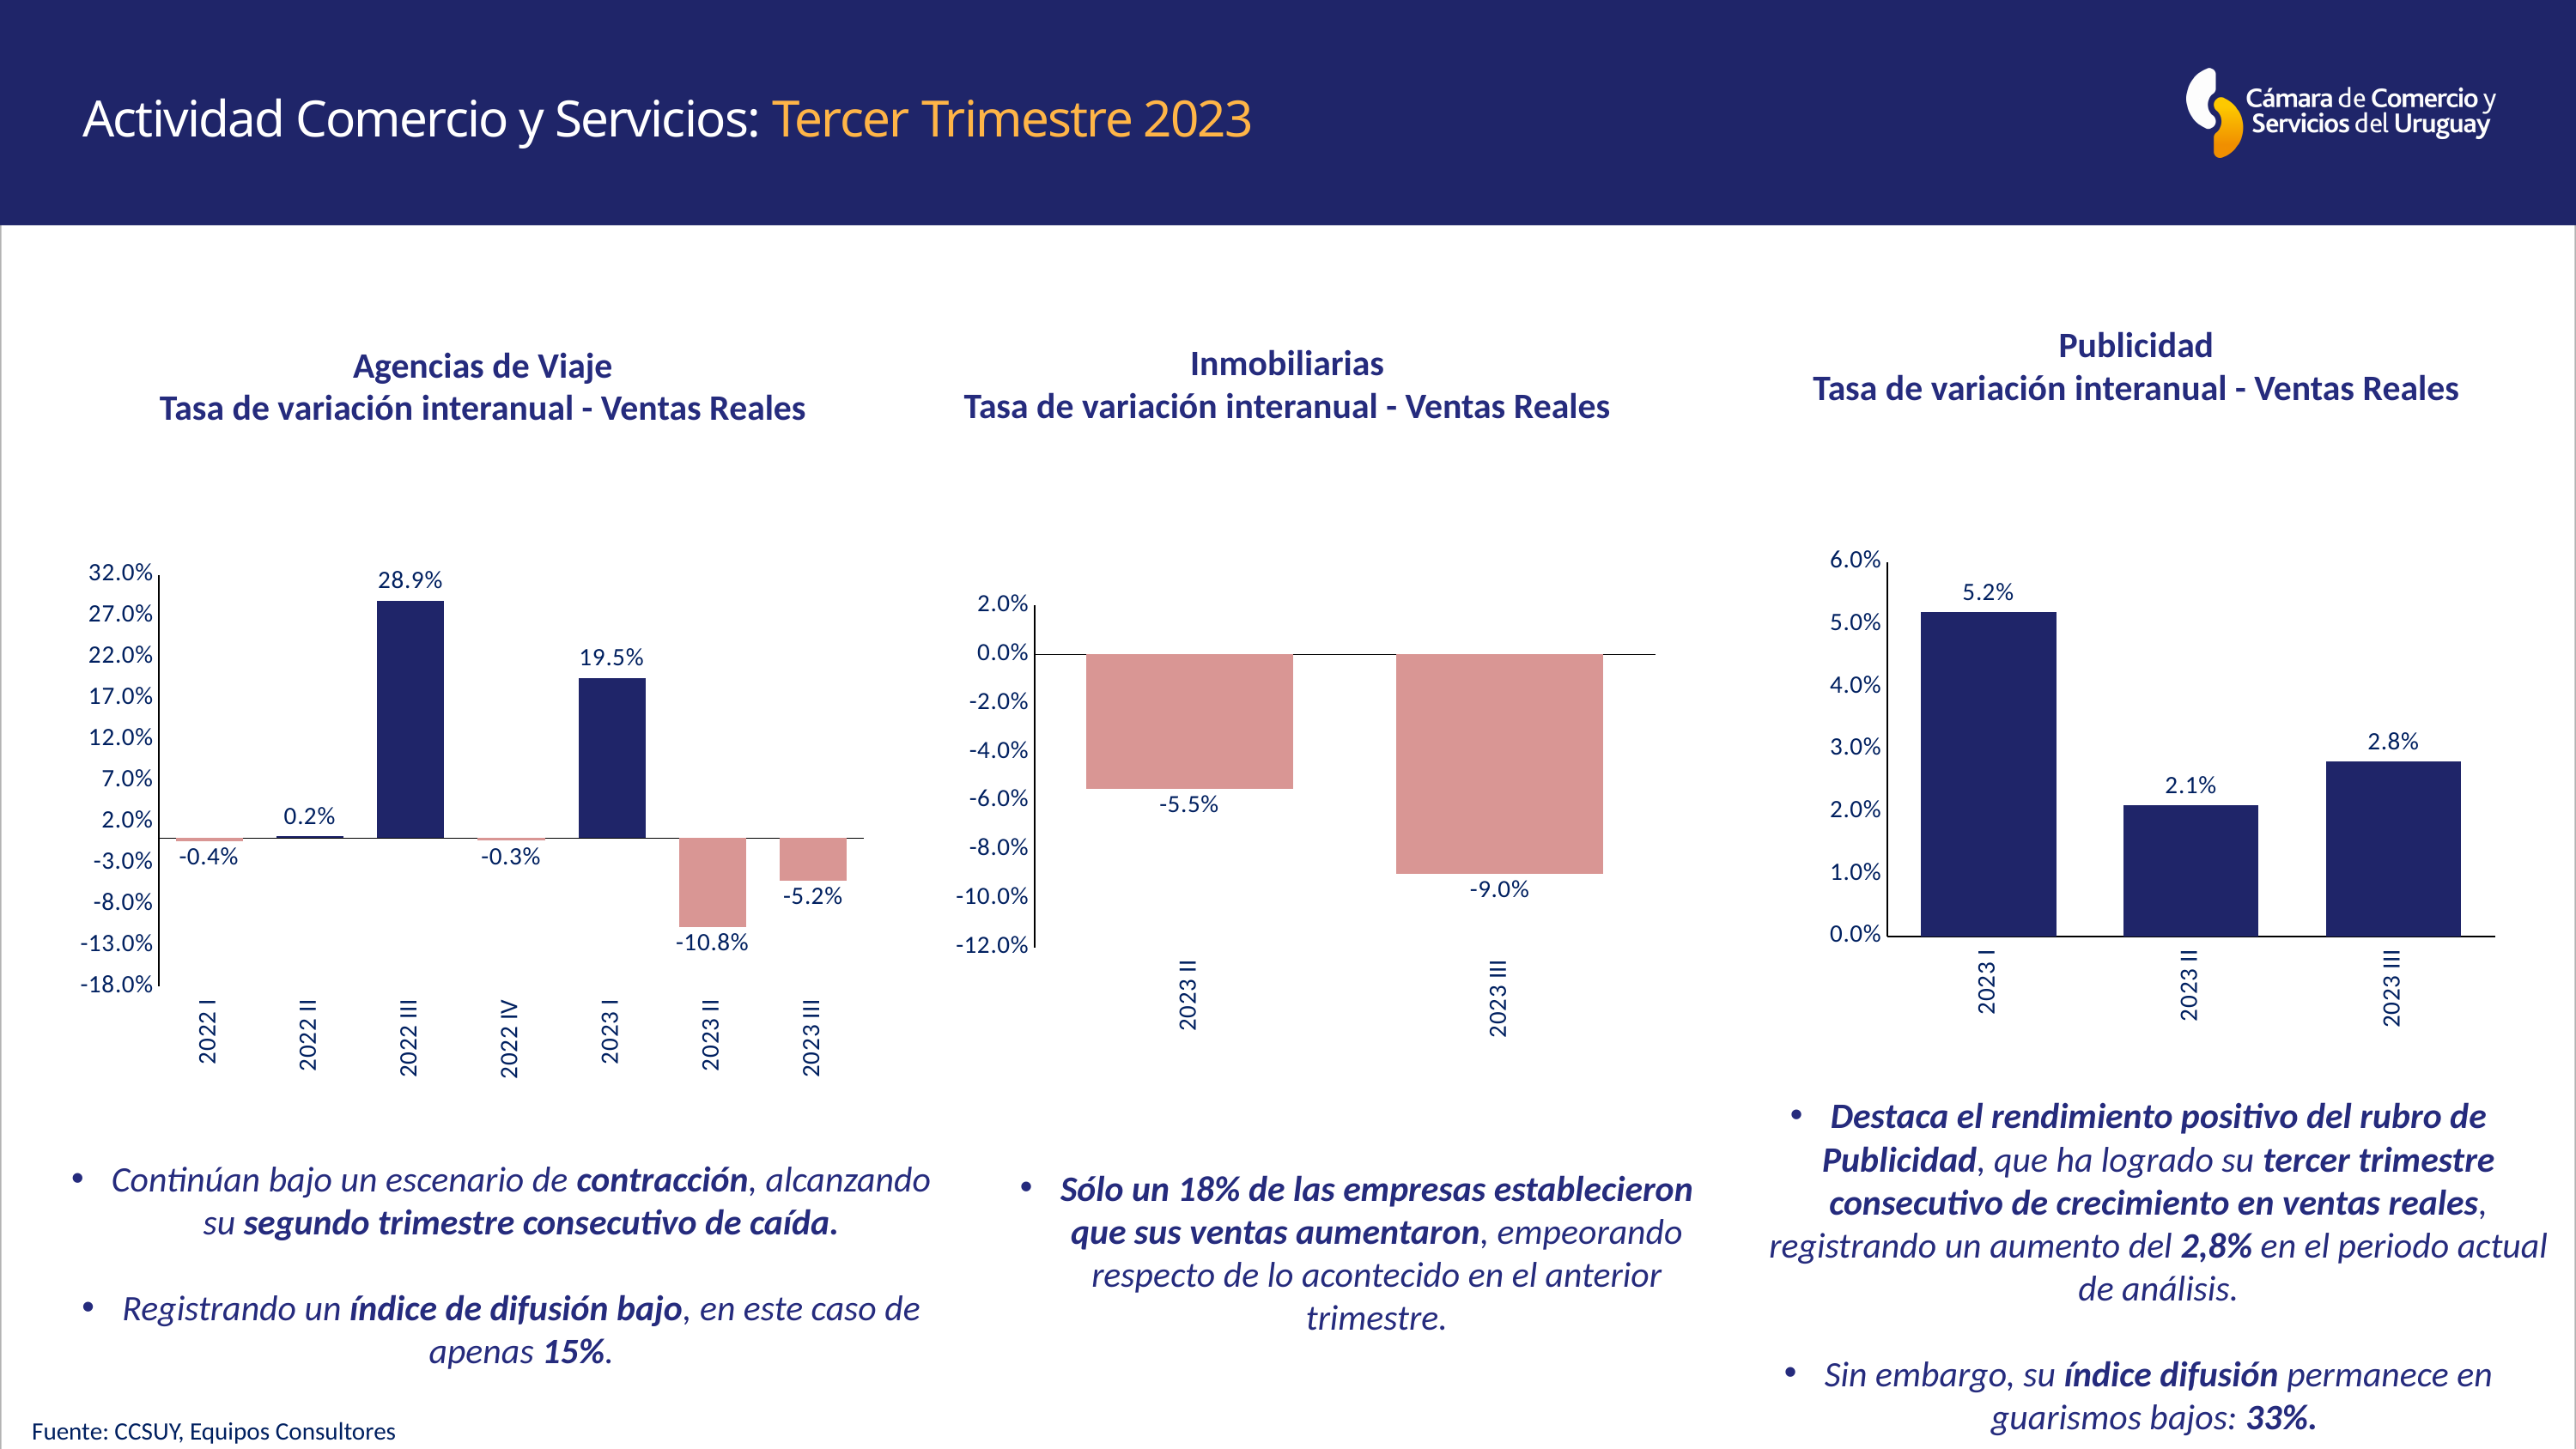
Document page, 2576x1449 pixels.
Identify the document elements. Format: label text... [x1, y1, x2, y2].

text_box Actividad Comercio y Servicios: Tercer Trimestre 2023 [82, 82, 1909, 148]
text_box Sólo un 18% de las empresas establecieron que sus ventas aumentaron, empeorando respecto de lo acontecido en el anterior trimestre. [1001, 1159, 1711, 1343]
text_box Fuente: CCSUY, Equipos Consultores [0, 1379, 397, 1446]
chart [52, 493, 865, 1092]
text_box Agencias de Viaje Tasa de variación interanual - Ventas Reales [0, 336, 966, 434]
text_box Destaca el rendimiento positivo del rubro de Publicidad, que ha logrado su tercer trimestre consecutivo de crecimiento en ventas reales, registrando un aumento del 2,8% en el periodo actual de análisis. Sin embargo, su índice difusión permanece en guarismos bajos: 33%. [1711, 1087, 2566, 1443]
text_box Publicidad Tasa de variación interanual - Ventas Reales [1653, 315, 2576, 414]
chart [955, 566, 1673, 1039]
picture [2186, 67, 2497, 158]
text_box Inmobiliarias Tasa de variación interanual - Ventas Reales [804, 333, 1771, 432]
chart [1814, 484, 2514, 1029]
text_box [0, 0, 2576, 226]
text_box Continúan bajo un escenario de contracción, alcanzando su segundo trimestre consecutivo de caída. Registrando un índice de difusión bajo, en este caso de apenas 15%. [46, 1149, 957, 1378]
